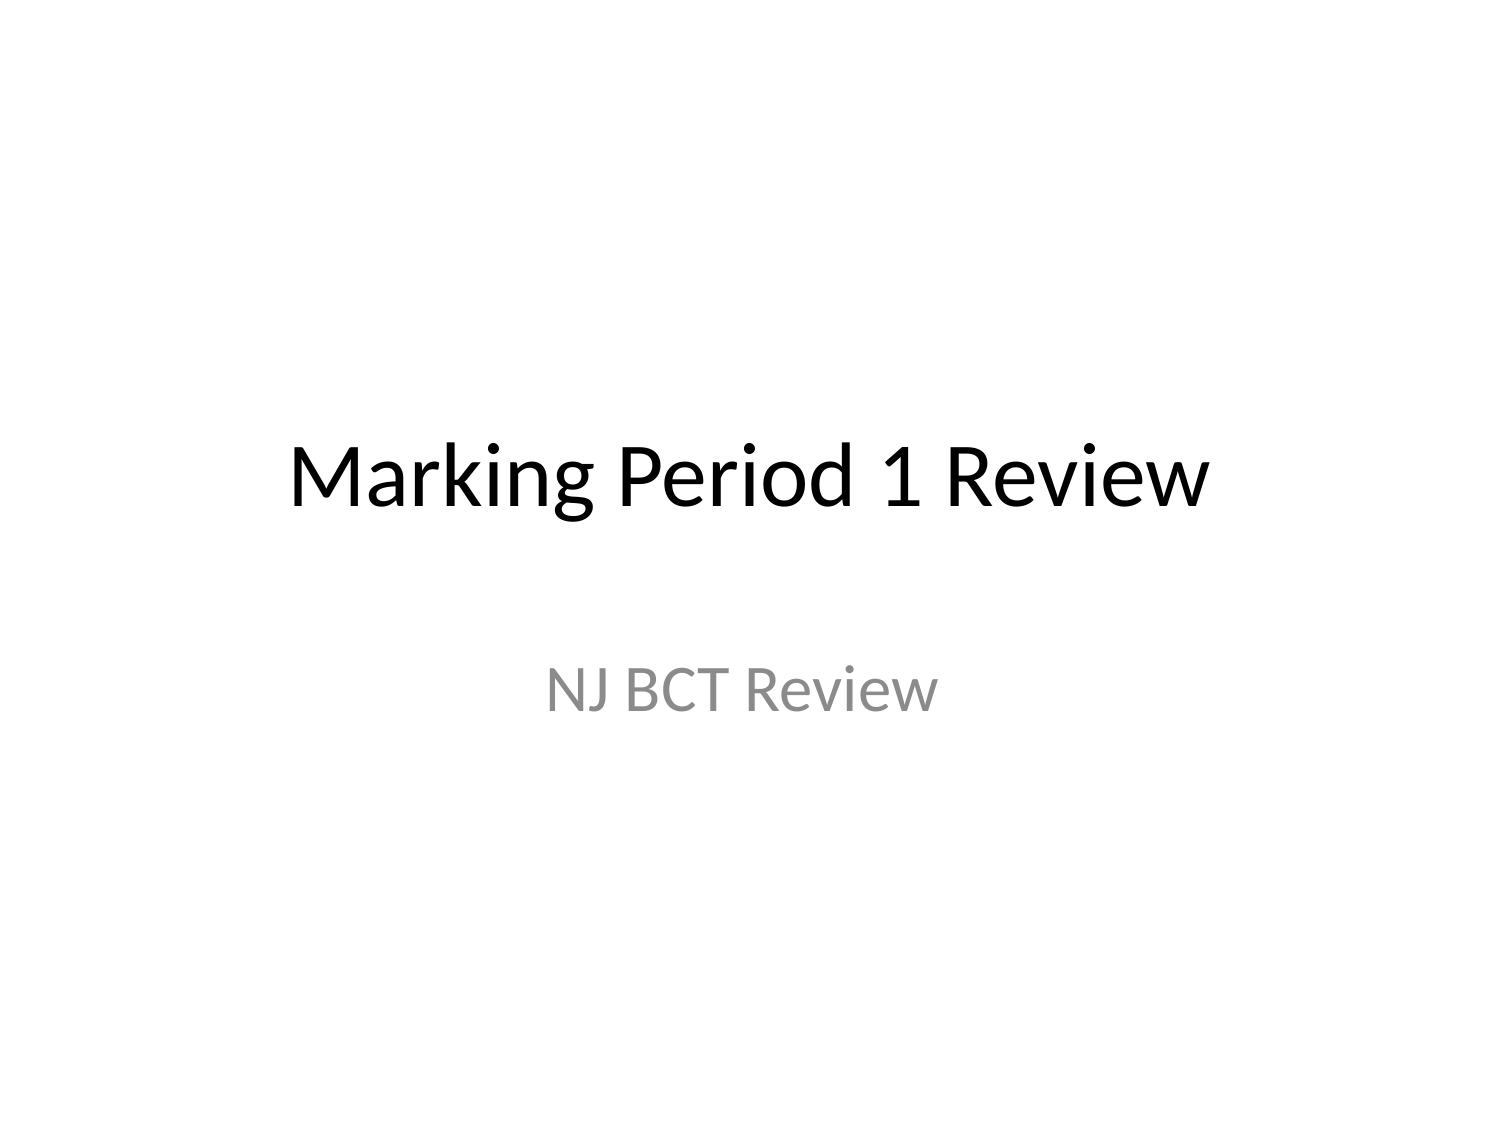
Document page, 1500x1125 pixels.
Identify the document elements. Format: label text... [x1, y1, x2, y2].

title Marking Period 1 Review [112, 349, 1388, 591]
subtitle NJ BCT Review [225, 637, 1275, 925]
